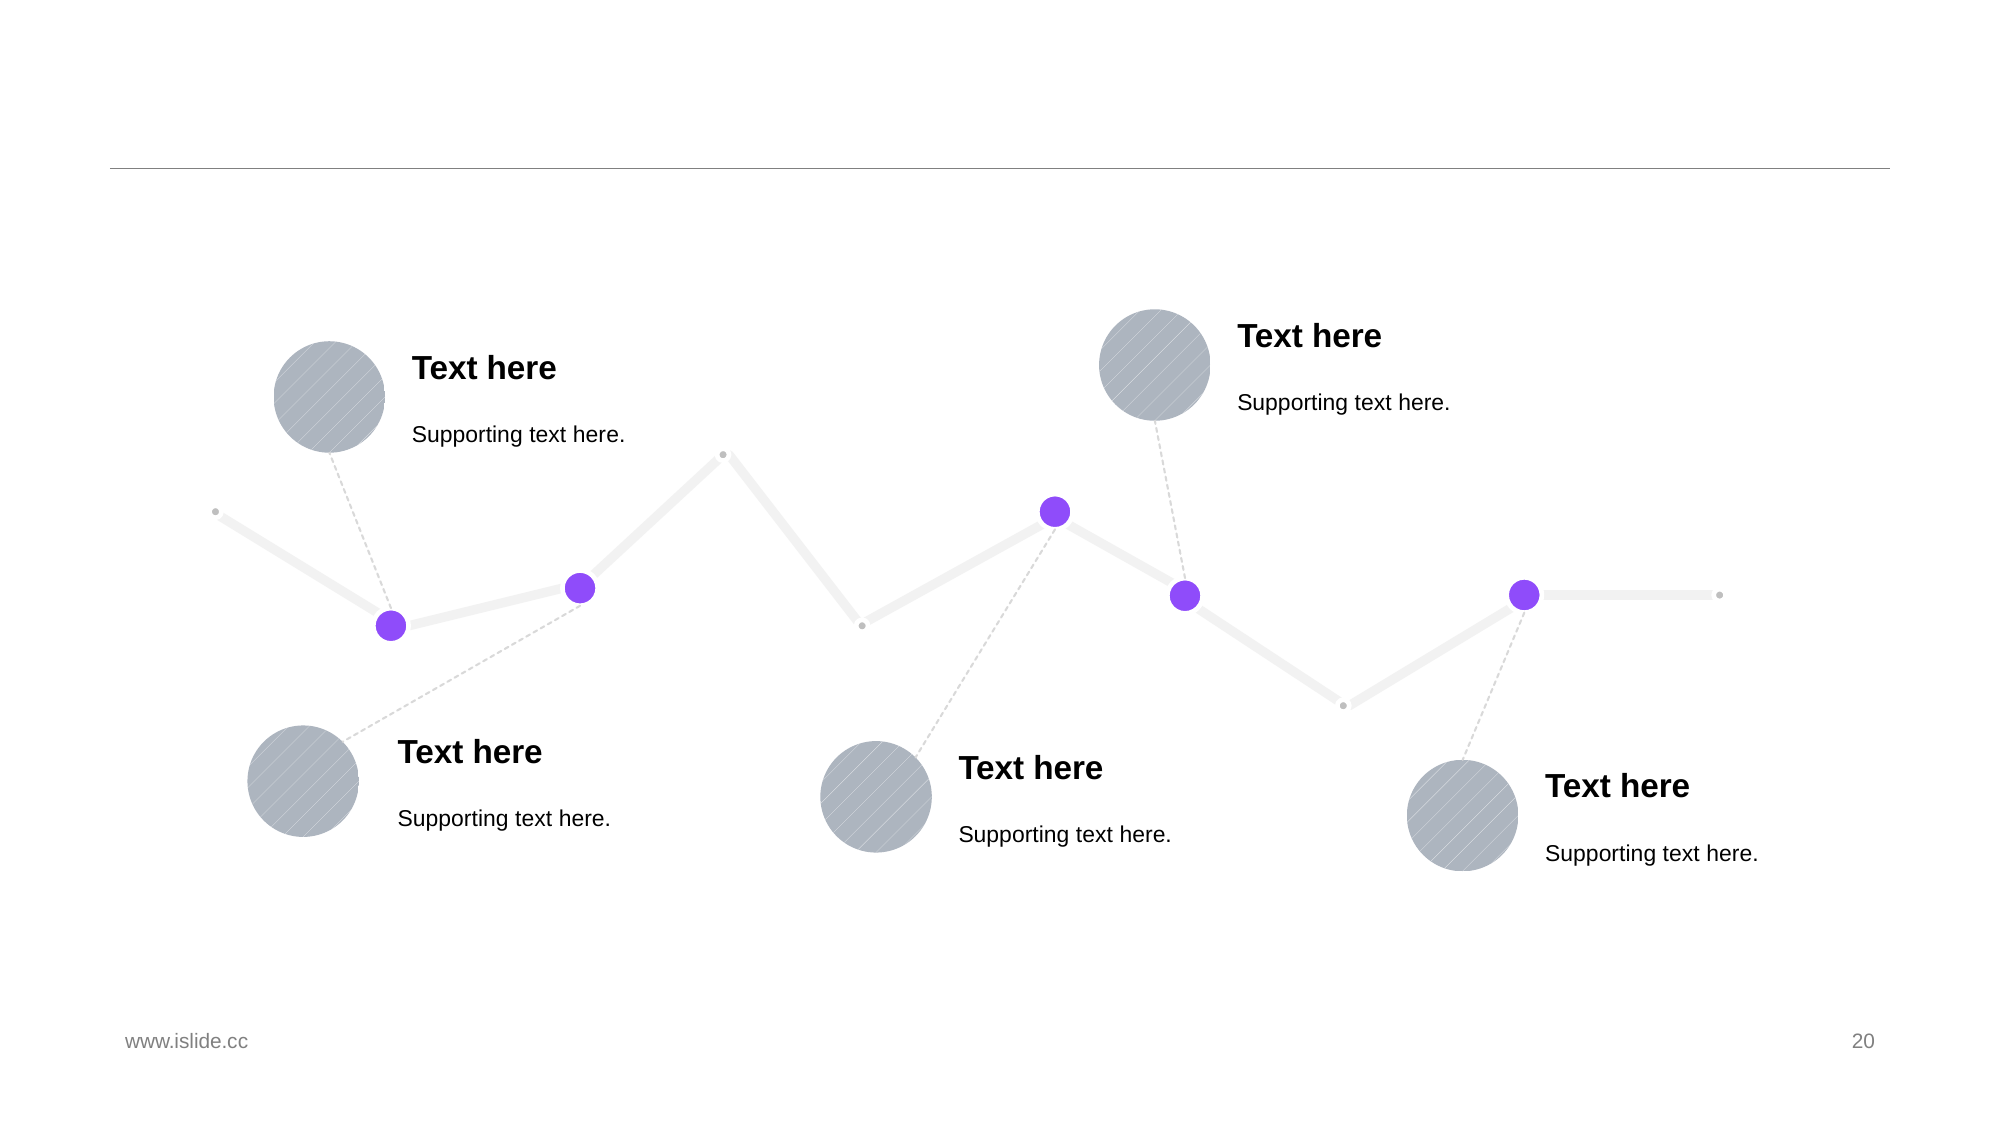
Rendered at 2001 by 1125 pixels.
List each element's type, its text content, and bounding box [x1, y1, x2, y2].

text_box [209, 301, 1789, 890]
footer www.islide.cc [109, 1023, 790, 1058]
slide_number 20 [1412, 1023, 1890, 1058]
